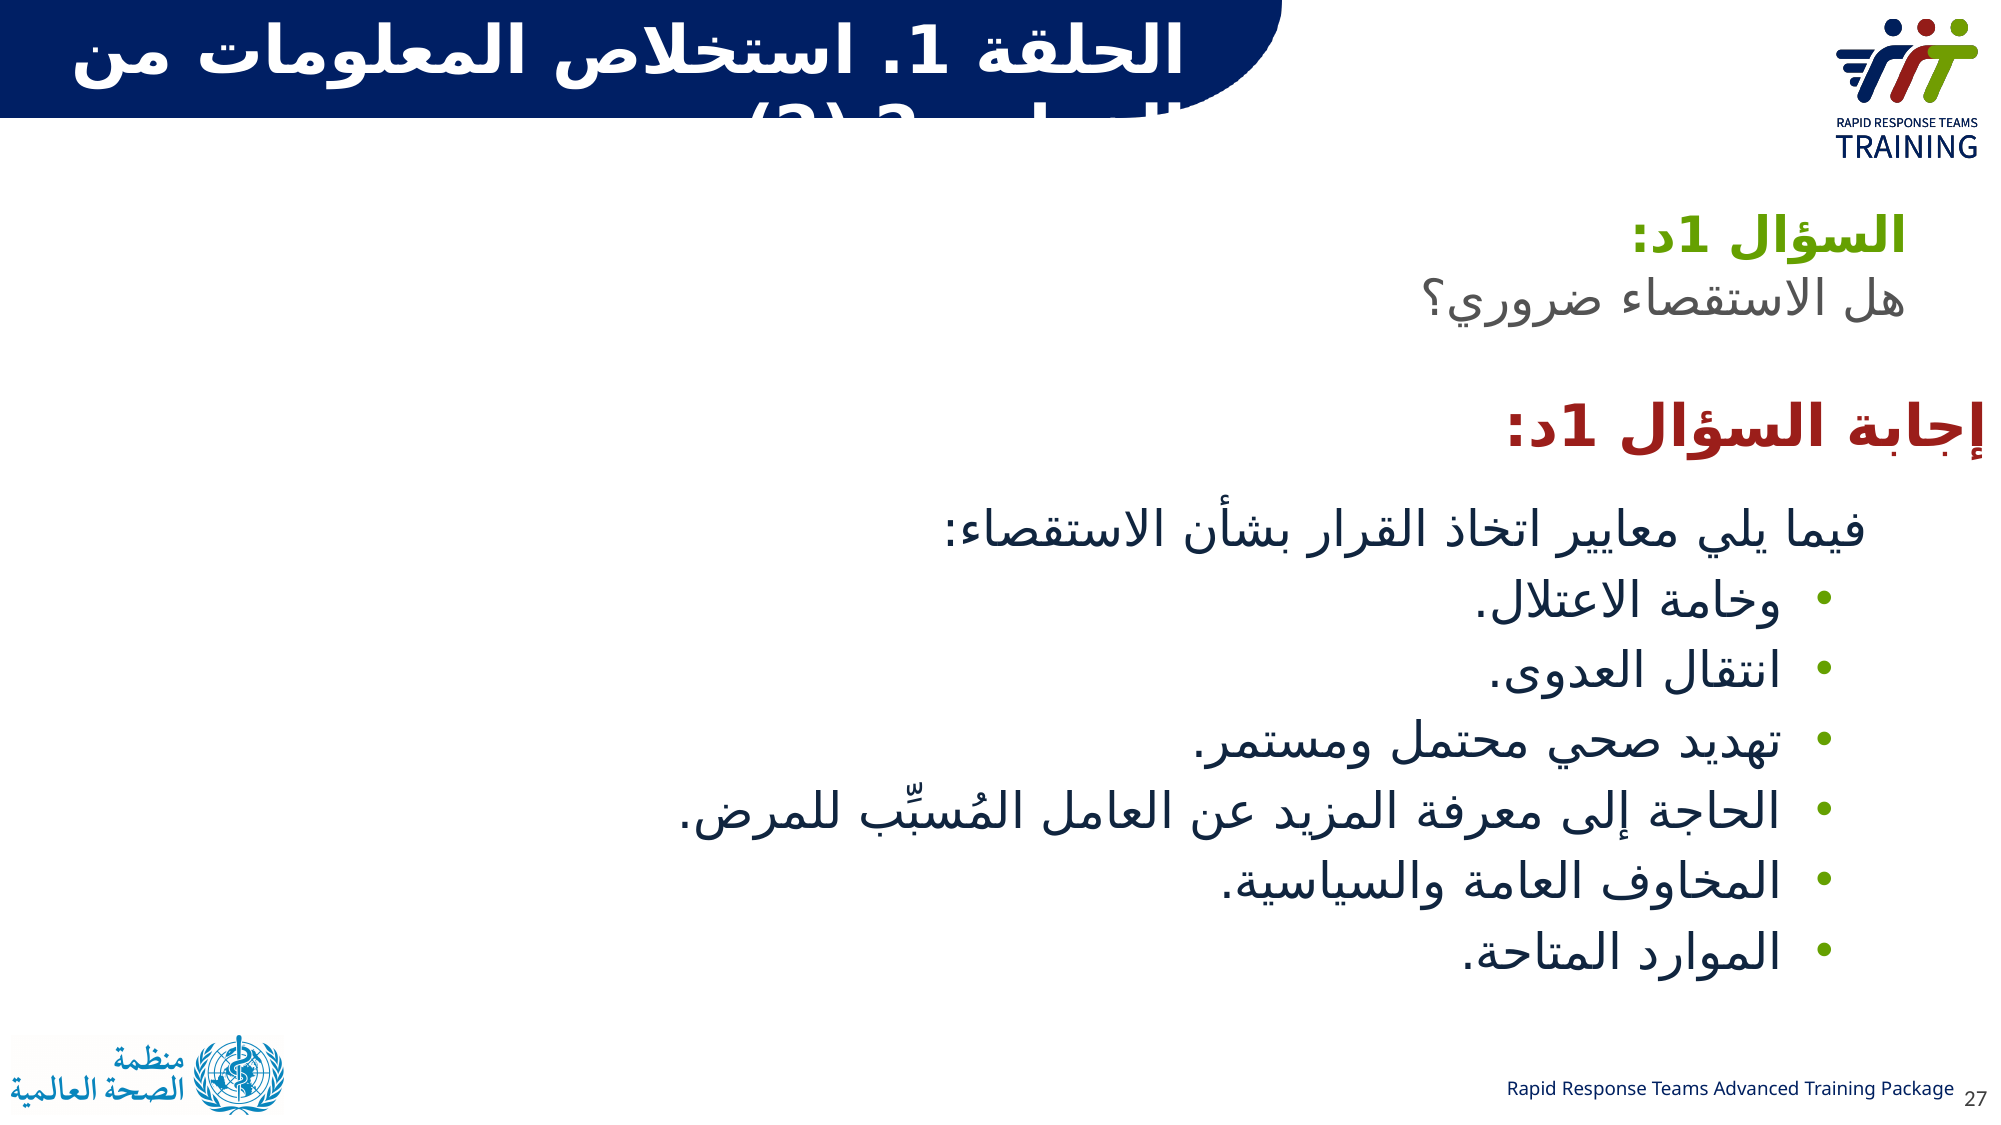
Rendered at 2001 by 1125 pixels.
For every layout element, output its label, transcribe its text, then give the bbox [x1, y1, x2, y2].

text_box السؤال 1د: هل الاستقصاء ضروري؟ [31, 200, 1908, 452]
picture [11, 1035, 284, 1115]
text_box إجابة السؤال 1د: [1469, 388, 2000, 467]
list فيما يلي معايير اتخاذ القرار بشأن الاستقصاء: وخامة الاعتلال. انتقال العدوى. تهديد صحي محتمل ومستمر. الحاجة إلى معرفة المزيد عن العامل المُسبِّب للمرض. المخاوف العامة والسياسية. الموارد المتاحة. [56, 488, 1877, 977]
picture [1195, 0, 1282, 118]
picture [1835, 19, 1978, 167]
text_box الحلقة 1. استخلاص المعلومات من الخطوة 2 (2) [0, 0, 1195, 175]
picture [241, 1050, 247, 1059]
